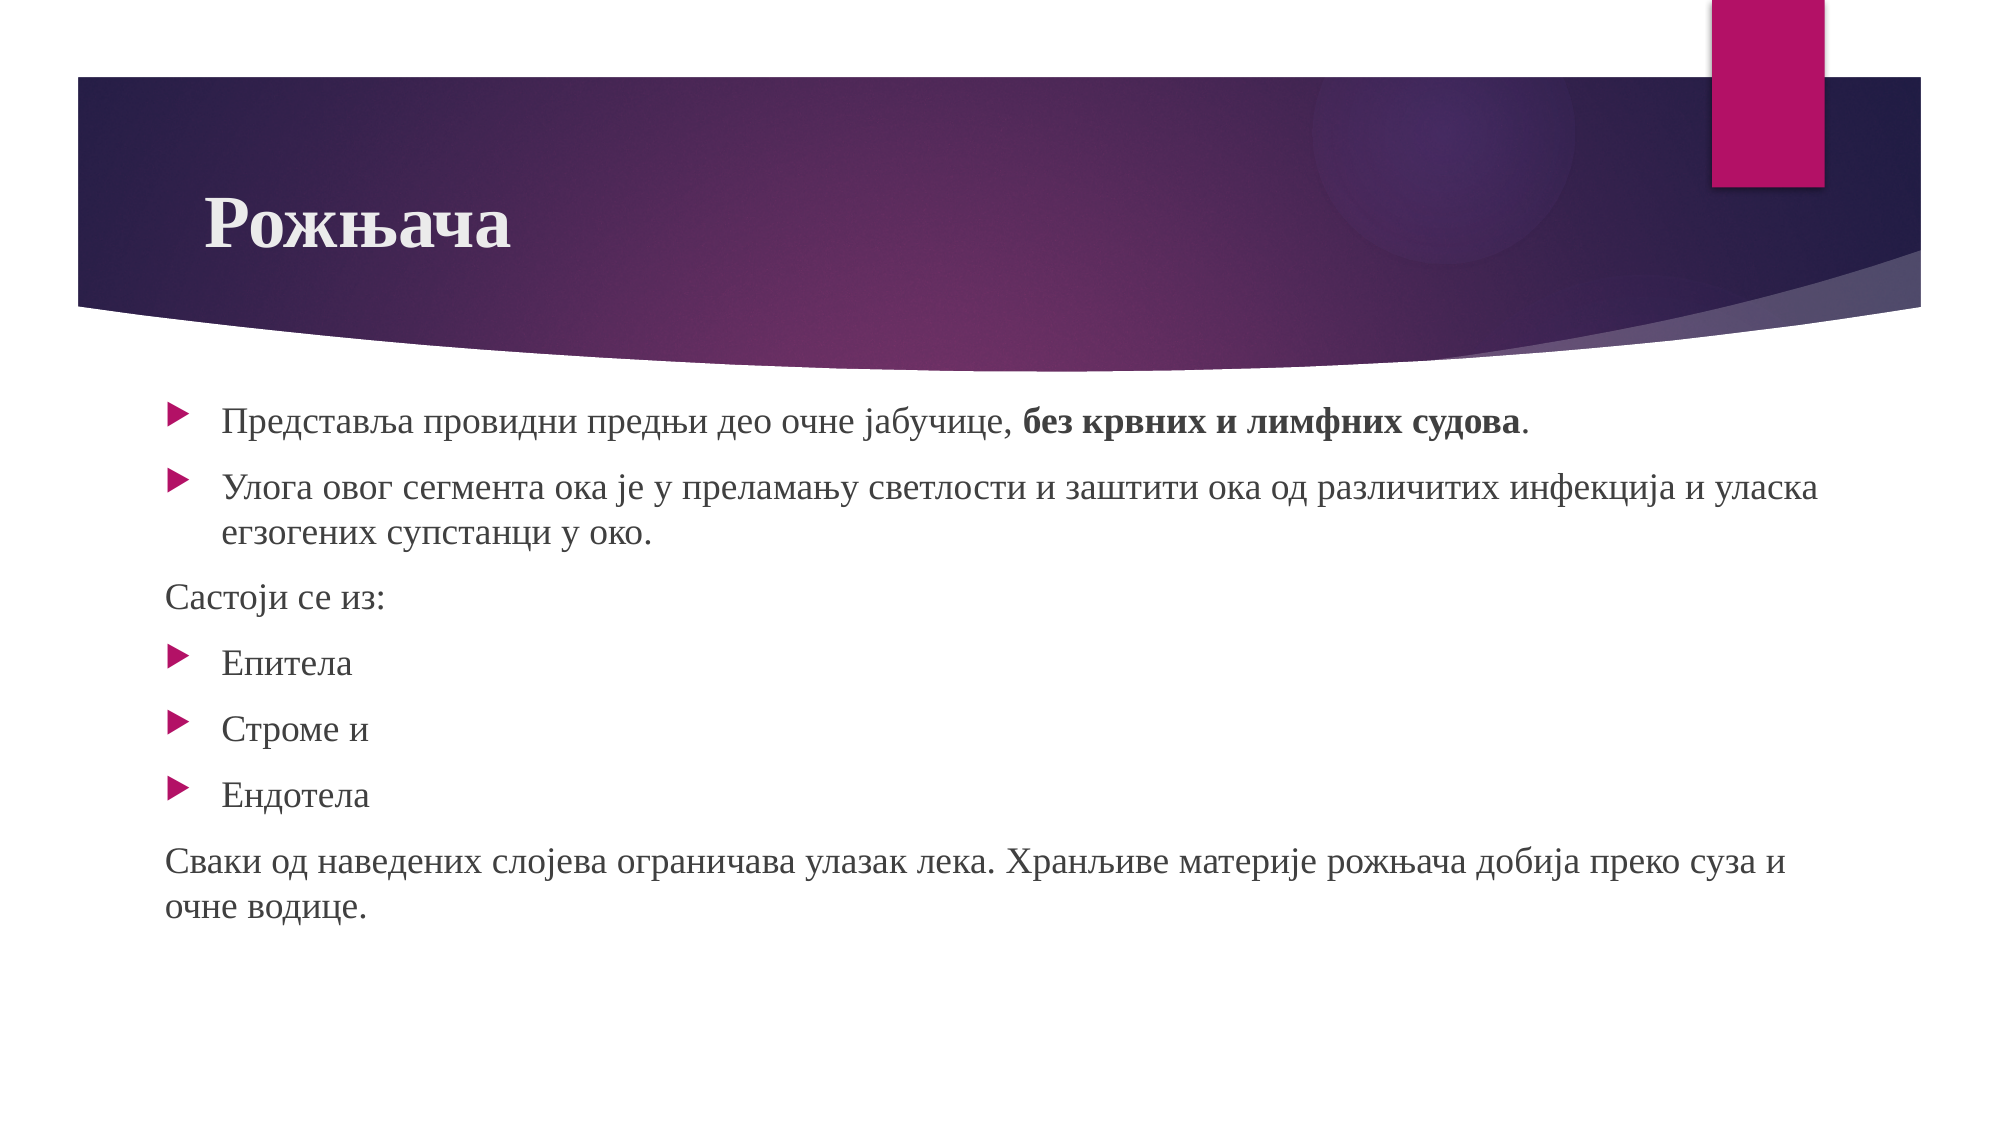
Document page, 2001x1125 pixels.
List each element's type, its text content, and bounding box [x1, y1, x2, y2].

list Представља провидни предњи део очне јабучице, без крвних и лимфних судова. Улога овог сегмента ока је у преламању светлости и заштити ока од различитих инфекција и уласка егзогених супстанци у око. Састоји се из: Епитела Строме и Ендотела Сваки од наведених слојева ограничава улазак лека. Хранљиве материје рожњача добија преко суза и очне водице. [149, 388, 1850, 950]
title Рожњача [189, 159, 1627, 276]
